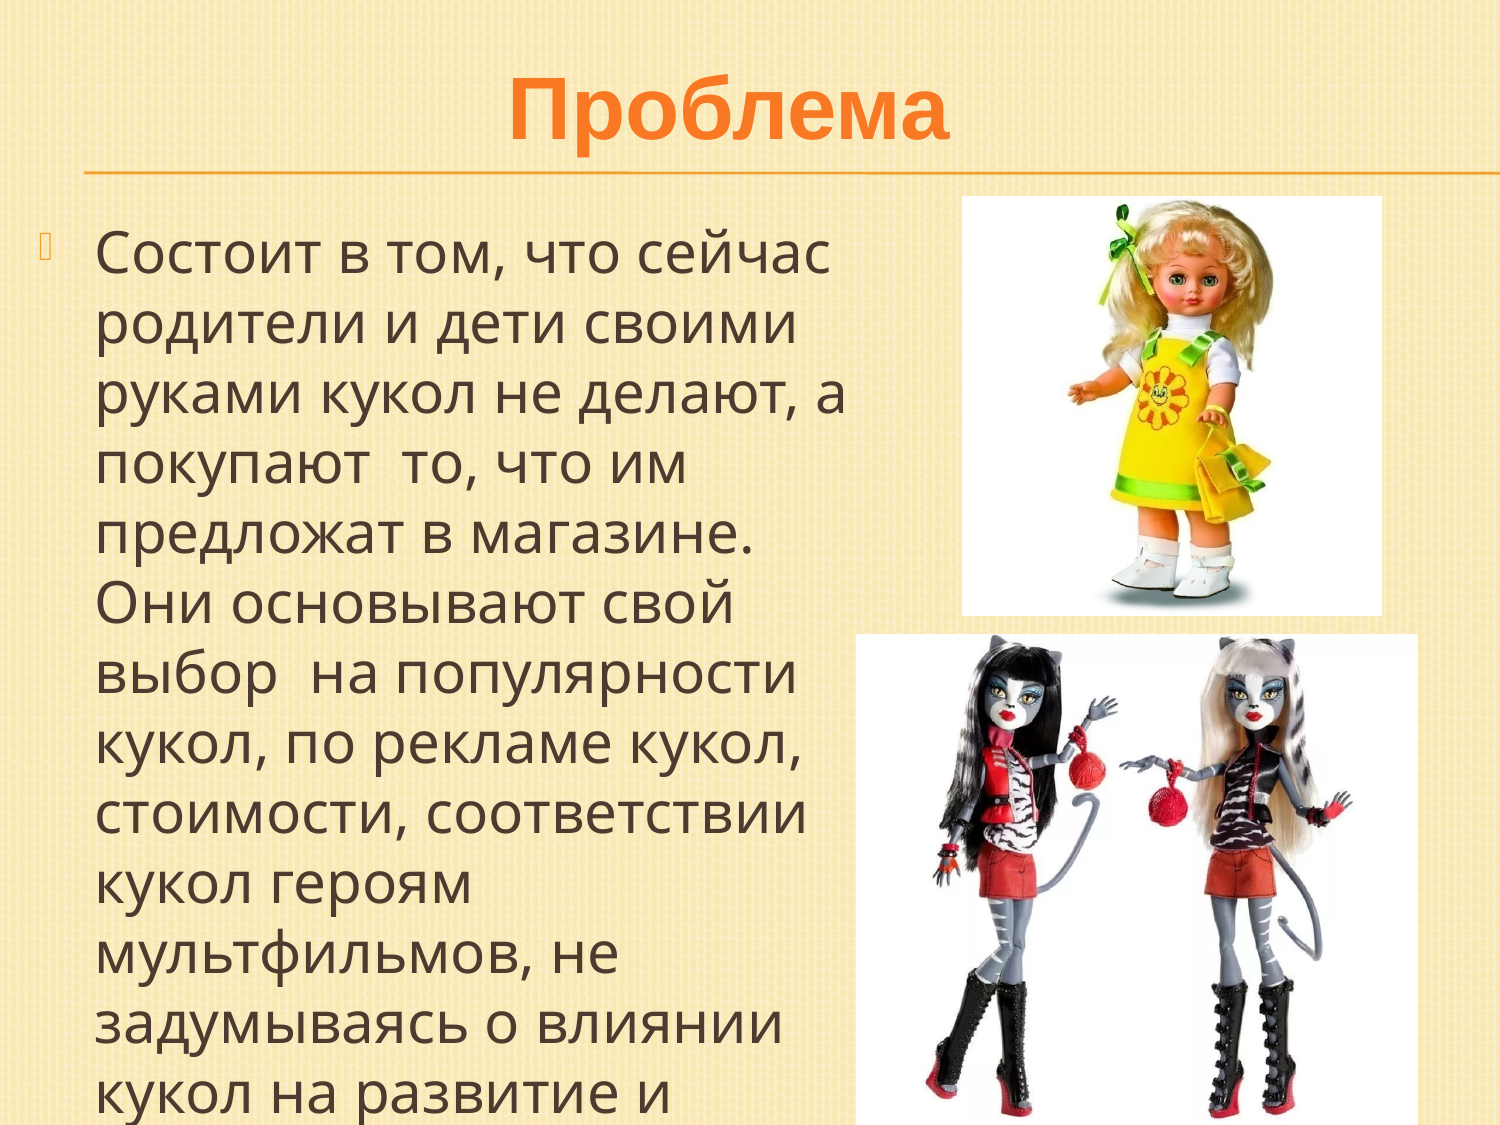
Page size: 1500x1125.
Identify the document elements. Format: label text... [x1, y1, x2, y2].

title Проблема [0, 35, 975, 173]
picture [855, 633, 1418, 1125]
list Состоит в том, что сейчас родители и дети своими руками кукол не делают, а покупают то, что им предложат в магазине. Они основывают свой выбор на популярности кукол, по рекламе кукол, стоимости, соответствии кукол героям мультфильмов, не задумываясь о влиянии кукол на развитие и воспитание их ребёнка. [23, 207, 868, 1125]
picture [962, 195, 1382, 616]
